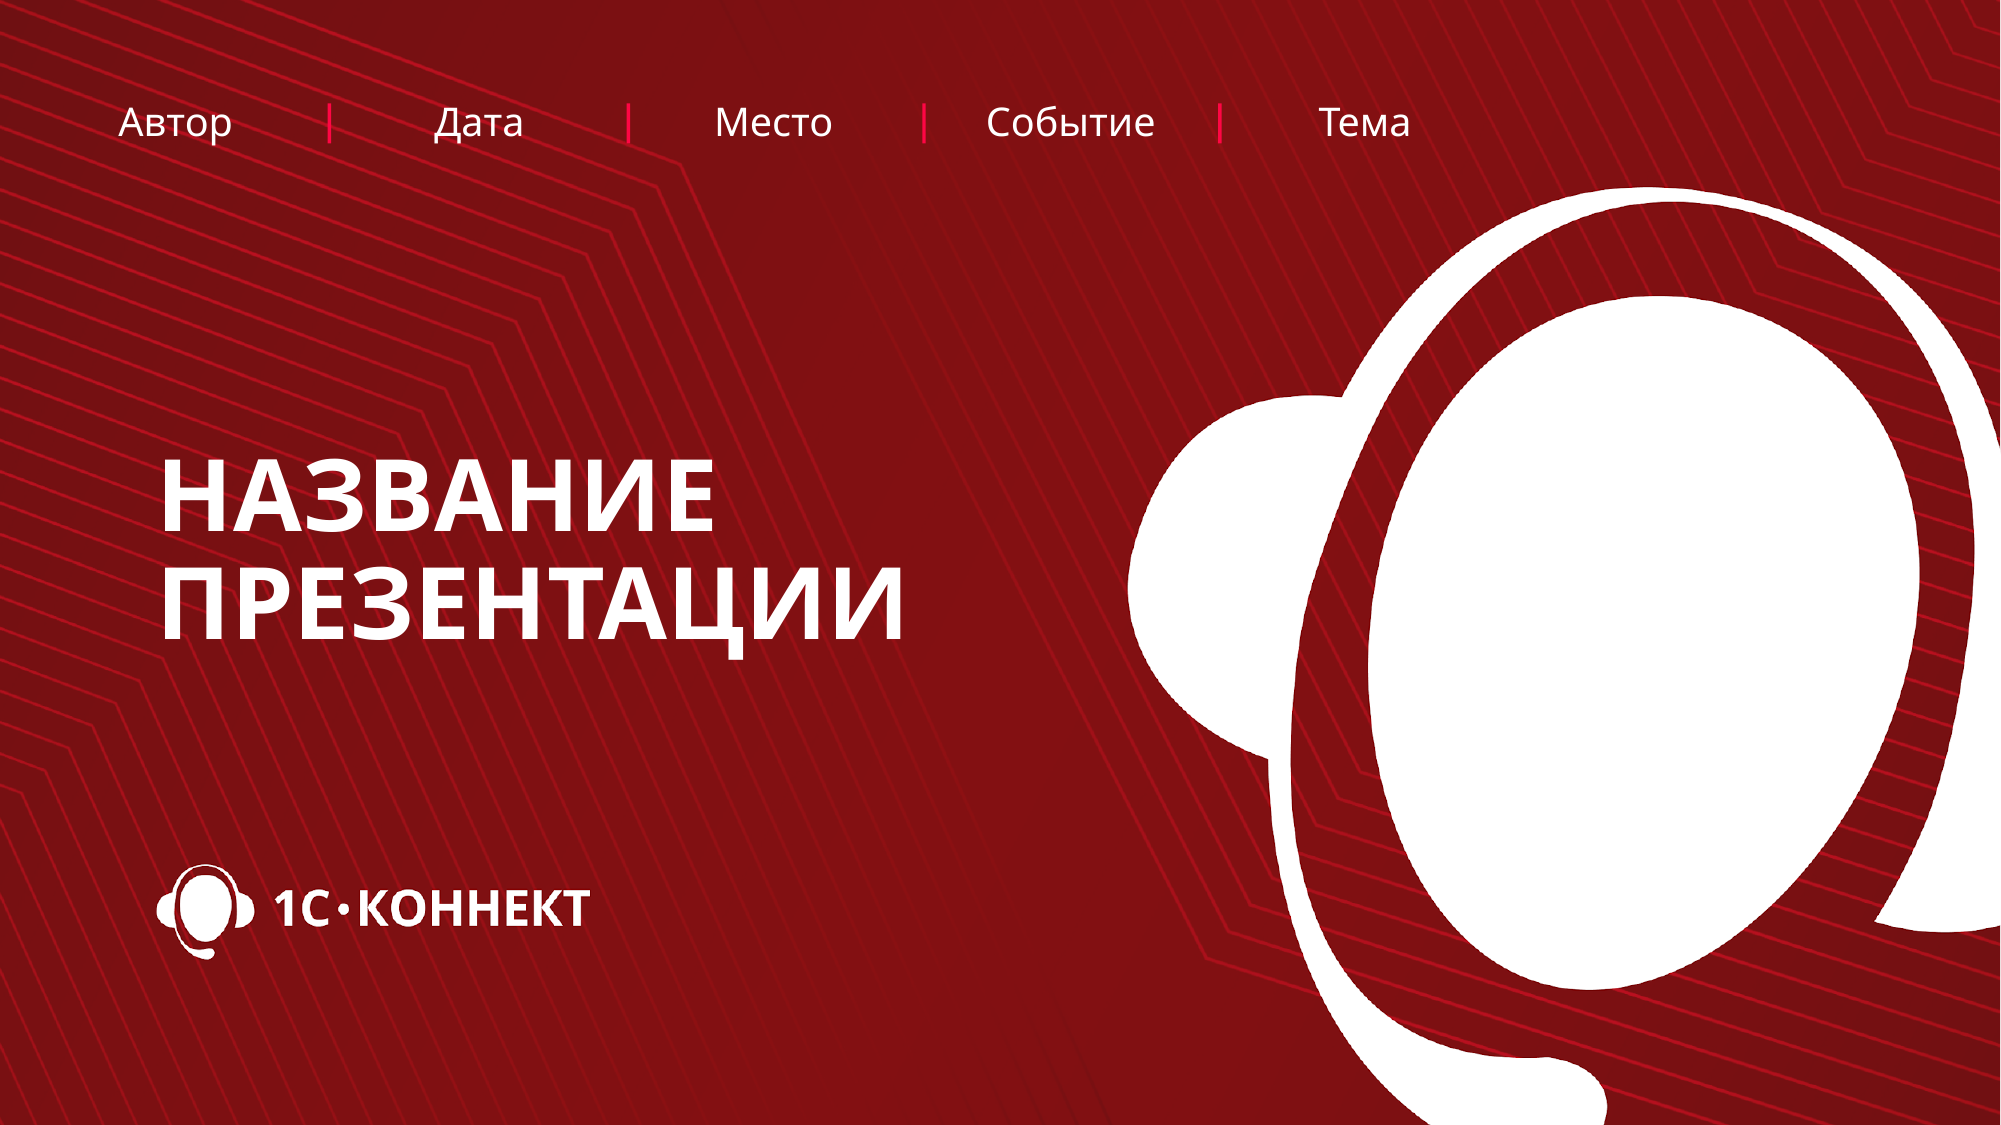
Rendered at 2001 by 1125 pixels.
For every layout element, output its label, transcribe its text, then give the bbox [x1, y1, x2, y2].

title НАЗВАНИЕ ПРЕЗЕНТАЦИИ [141, 437, 1103, 736]
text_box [65, 76, 1472, 170]
picture [0, 0, 2001, 1125]
